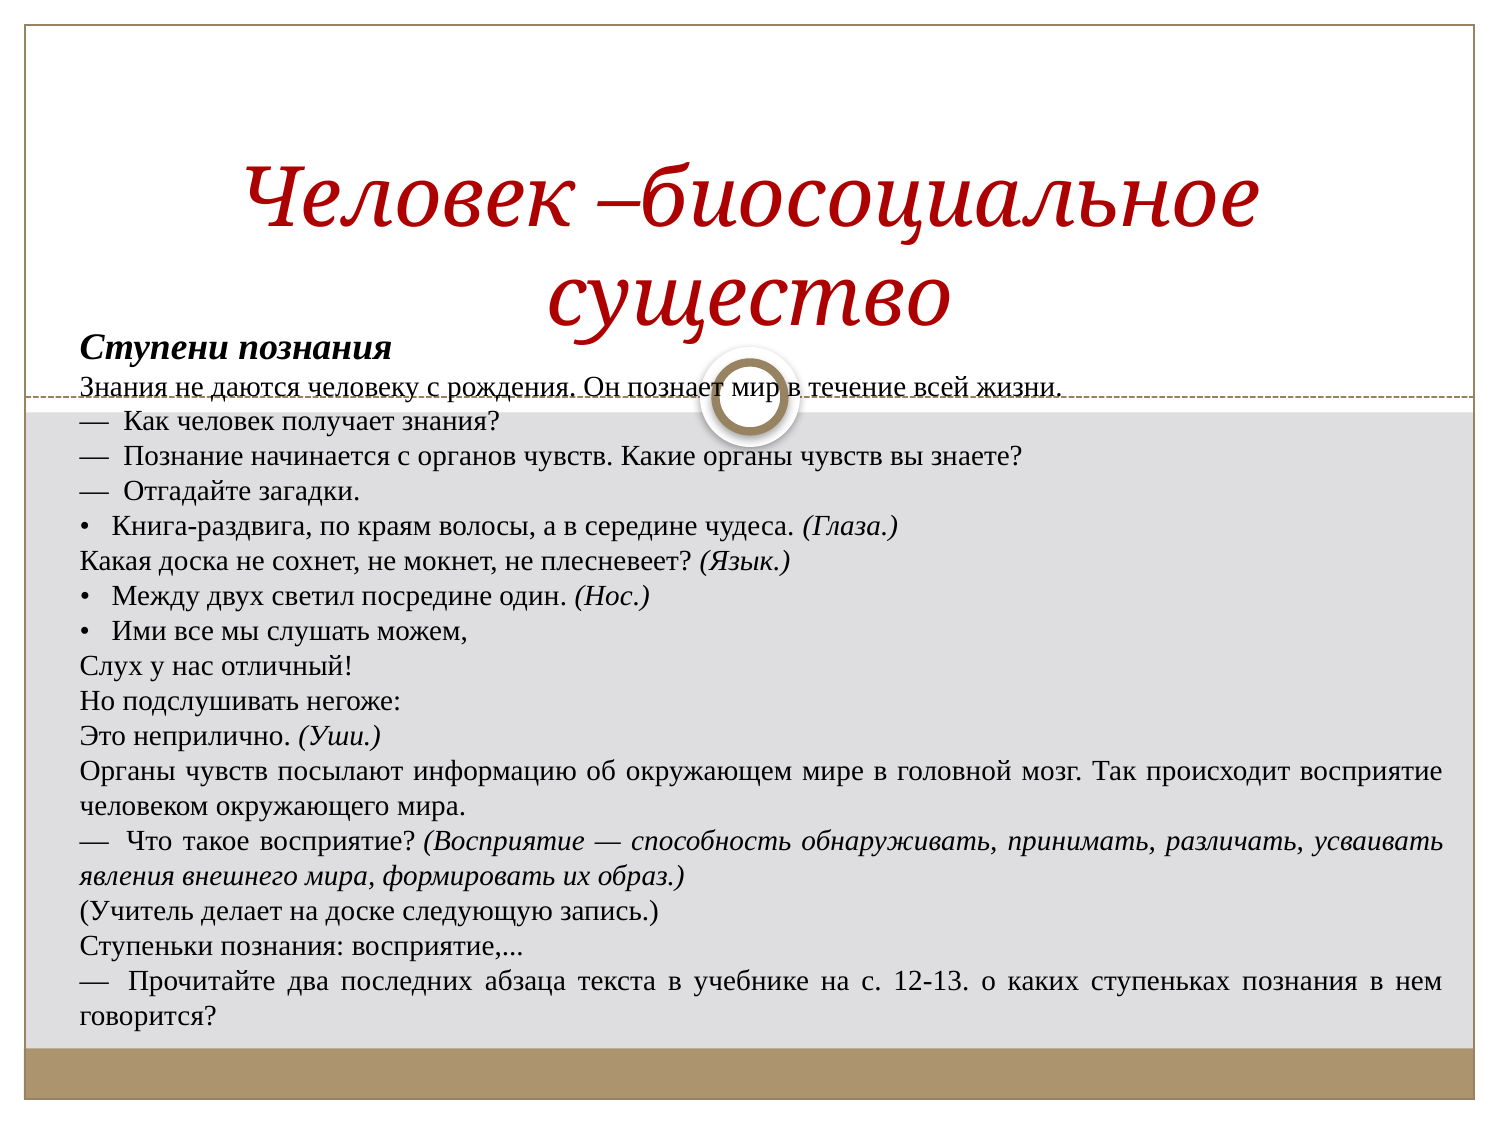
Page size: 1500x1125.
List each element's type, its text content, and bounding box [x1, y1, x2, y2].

text_box Ступени познания Знания не даются человеку с рождения. Он познает мир в те­чение всей жизни. — Как человек получает знания? — Познание начинается с органов чувств. Какие органы чувств вы знаете? — Отгадайте загадки. • Книга-раздвига, по краям волосы, а в середине чудеса. (Глаза.) Какая доска не сохнет, не мокнет, не плесневеет? (Язык.) • Между двух светил посредине один. (Нос.) • Ими все мы слушать можем, Слух у нас отличный! Но подслушивать негоже: Это неприлично. (Уши.) Органы чувств посылают информацию об окружающем мире в головной мозг. Так происходит восприятие человеком окружаю­щего мира. — Что такое восприятие? (Восприятие — способность обнару­живать, принимать, различать, усваивать явления внешнего мира, формировать их образ.) (Учитель делает на доске следующую запись.) Ступеньки познания: восприятие,... — Прочитайте два последних абзаца текста в учебнике на с. 12-13. о каких ступеньках познания в нем говорится? [64, 314, 1459, 1039]
subtitle [17, 432, 64, 864]
title Человек –биосоциальное существо [112, 62, 1388, 314]
